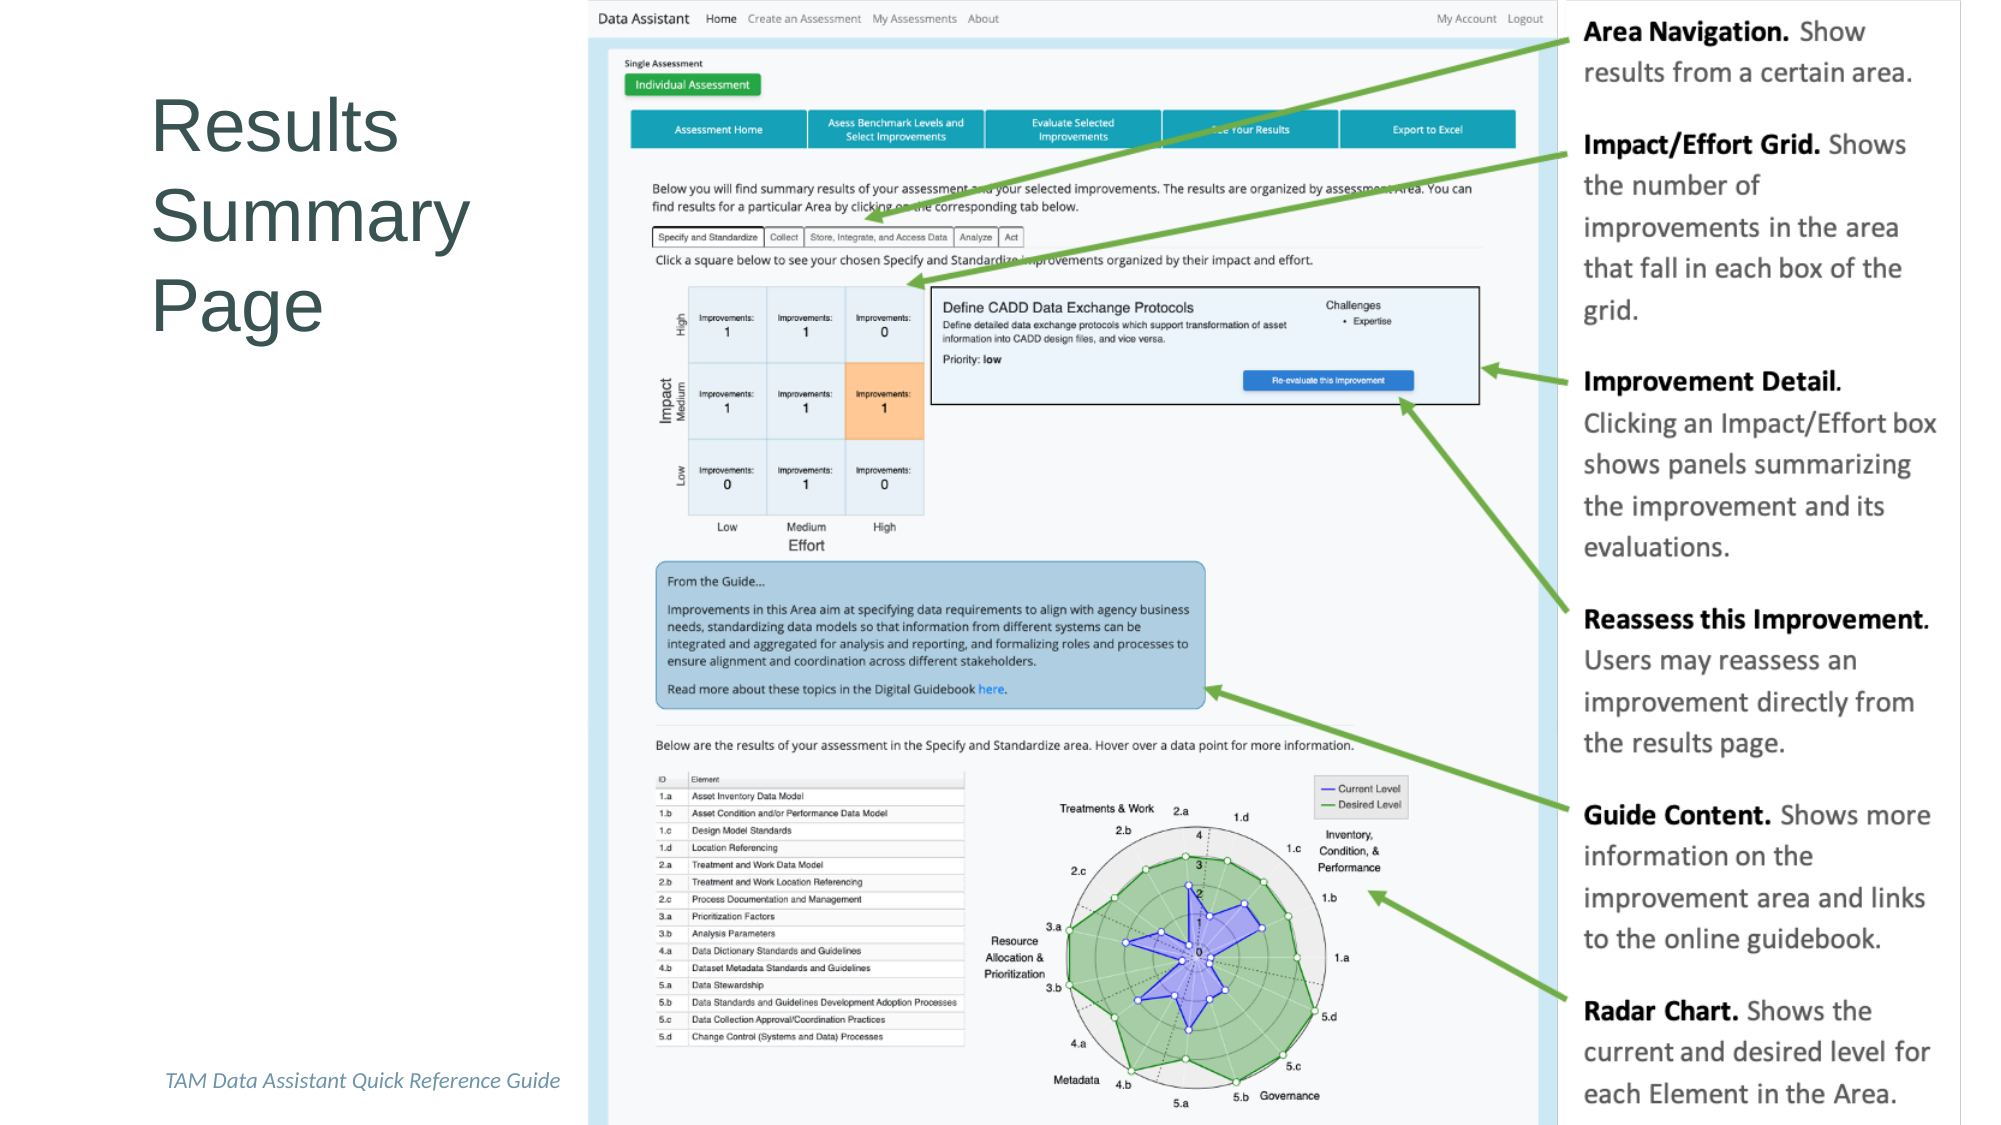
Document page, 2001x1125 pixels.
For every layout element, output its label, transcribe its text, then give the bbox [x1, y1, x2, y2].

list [586, 0, 1964, 1125]
list TAM Data Assistant Quick Reference Guide [150, 1058, 580, 1102]
title Results Summary Page [150, 76, 580, 227]
